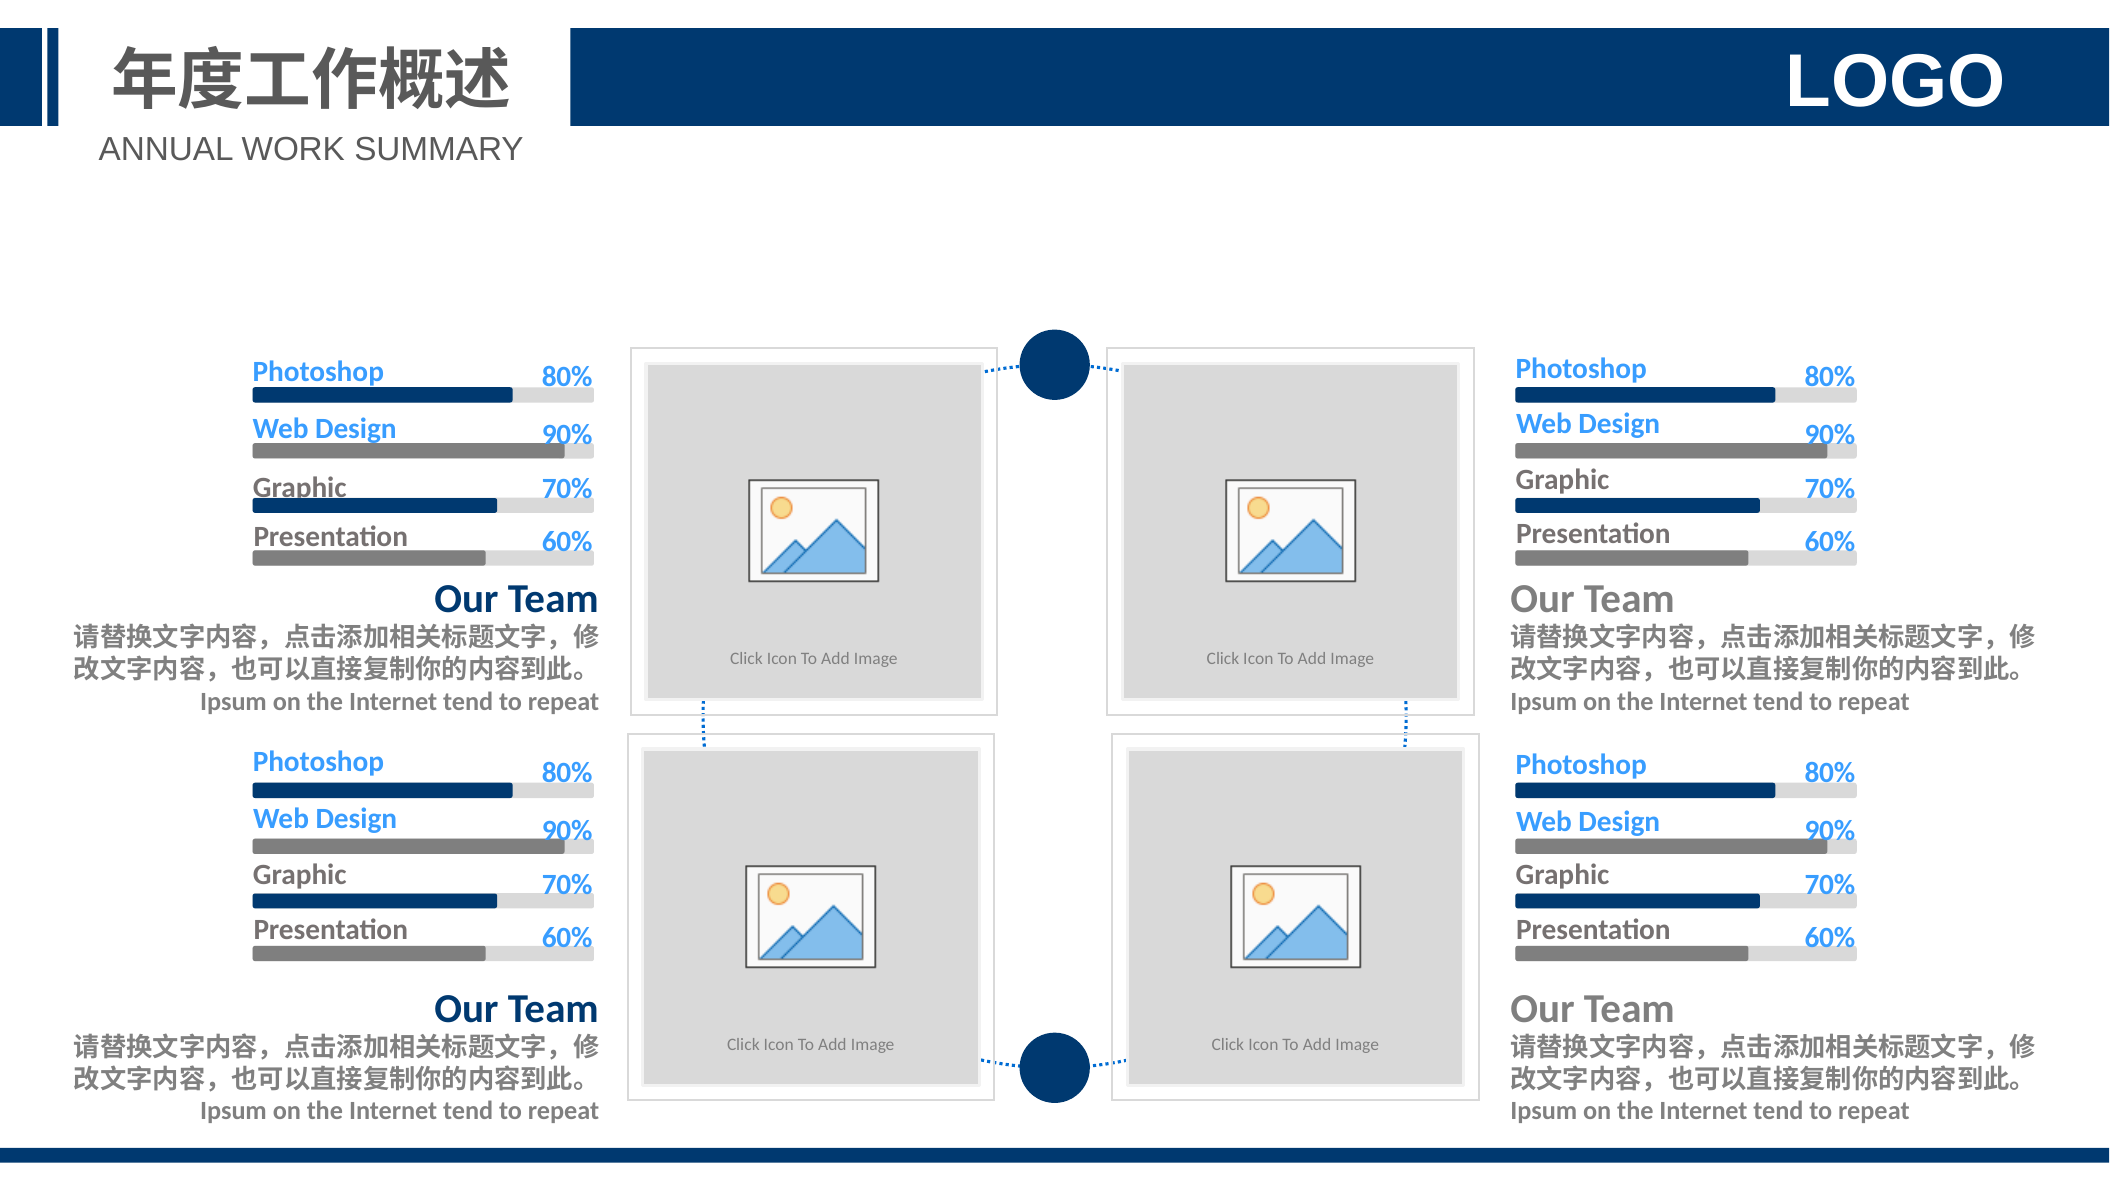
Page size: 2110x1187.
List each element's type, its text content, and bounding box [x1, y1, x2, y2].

text_box [46, 27, 59, 127]
text_box Our Team 请替换文字内容，点击添加相关标题文字，修改文字内容，也可以直接复制你的内容到此。 Ipsum on the Internet tend to repeat [1495, 563, 2063, 723]
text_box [252, 742, 594, 962]
text_box Our Team 请替换文字内容，点击添加相关标题文字，修改文字内容，也可以直接复制你的内容到此。 Ipsum on the Internet tend to repeat [1495, 973, 2063, 1133]
picture [647, 364, 981, 698]
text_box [1515, 349, 1857, 566]
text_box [252, 351, 594, 566]
picture [1123, 364, 1458, 698]
picture [1128, 750, 1463, 1084]
text_box [0, 27, 43, 127]
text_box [1515, 744, 1857, 962]
text_box Our Team 请替换文字内容，点击添加相关标题文字，修改文字内容，也可以直接复制你的内容到此。 Ipsum on the Internet tend to repeat [46, 563, 614, 723]
text_box [569, 27, 2110, 127]
picture [644, 750, 978, 1084]
text_box 年度工作概述 [96, 28, 527, 119]
text_box [0, 1147, 2110, 1164]
text_box LOGO [1739, 31, 2053, 122]
text_box Our Team 请替换文字内容，点击添加相关标题文字，修改文字内容，也可以直接复制你的内容到此。 Ipsum on the Internet tend to repeat [46, 973, 614, 1133]
text_box ANNUAL WORK SUMMARY [83, 119, 540, 175]
